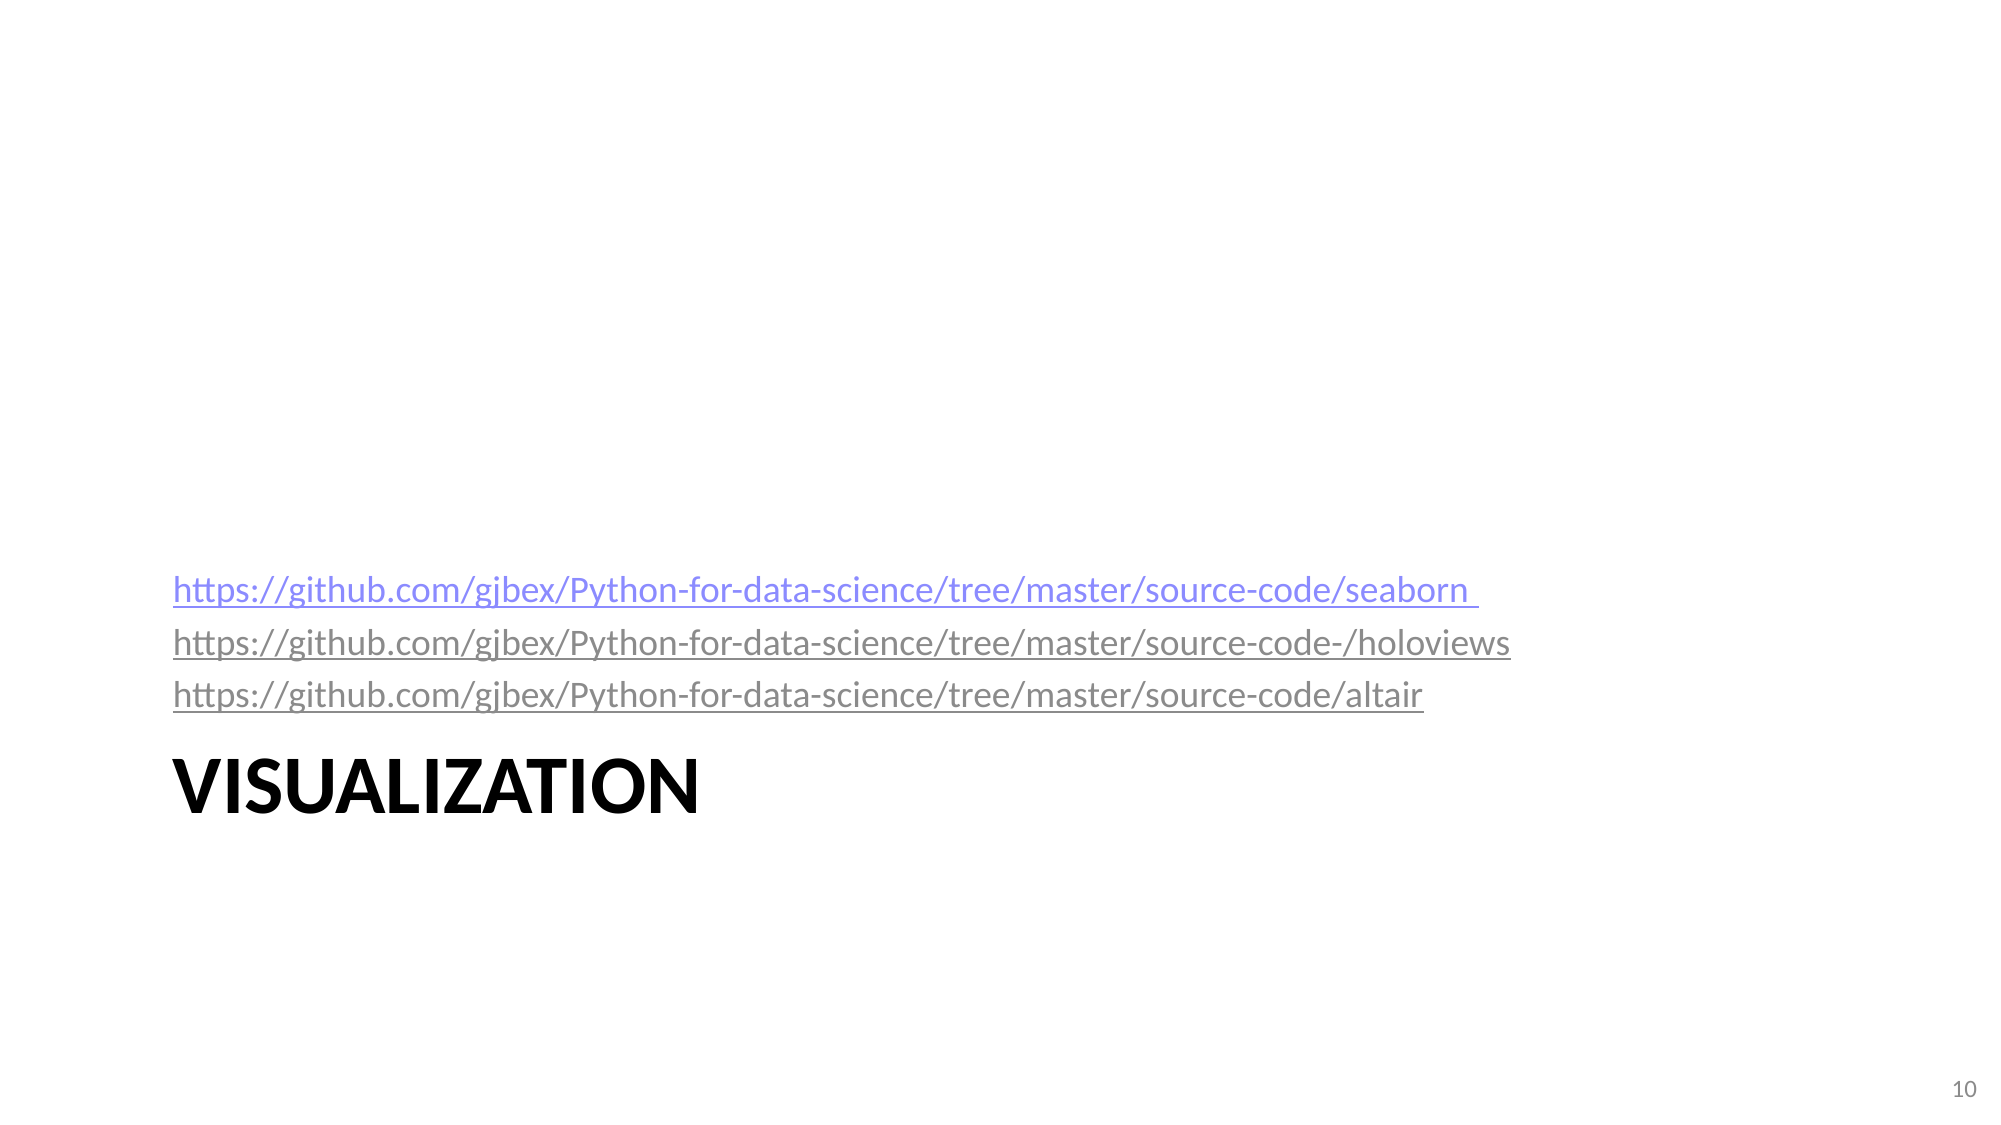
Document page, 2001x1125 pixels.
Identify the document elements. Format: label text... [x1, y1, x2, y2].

title Visualization [157, 723, 1858, 947]
slide_number 10 [1525, 1057, 1993, 1118]
list https://github.com/gjbex/Python-for-data-science/tree/master/source-code/seaborn https://github.com/gjbex/Python-for-data-science/tree/master/source-code-/holoviews https://github.com/gjbex/Python-for-data-science/tree/master/source-code/altair [157, 476, 1858, 723]
